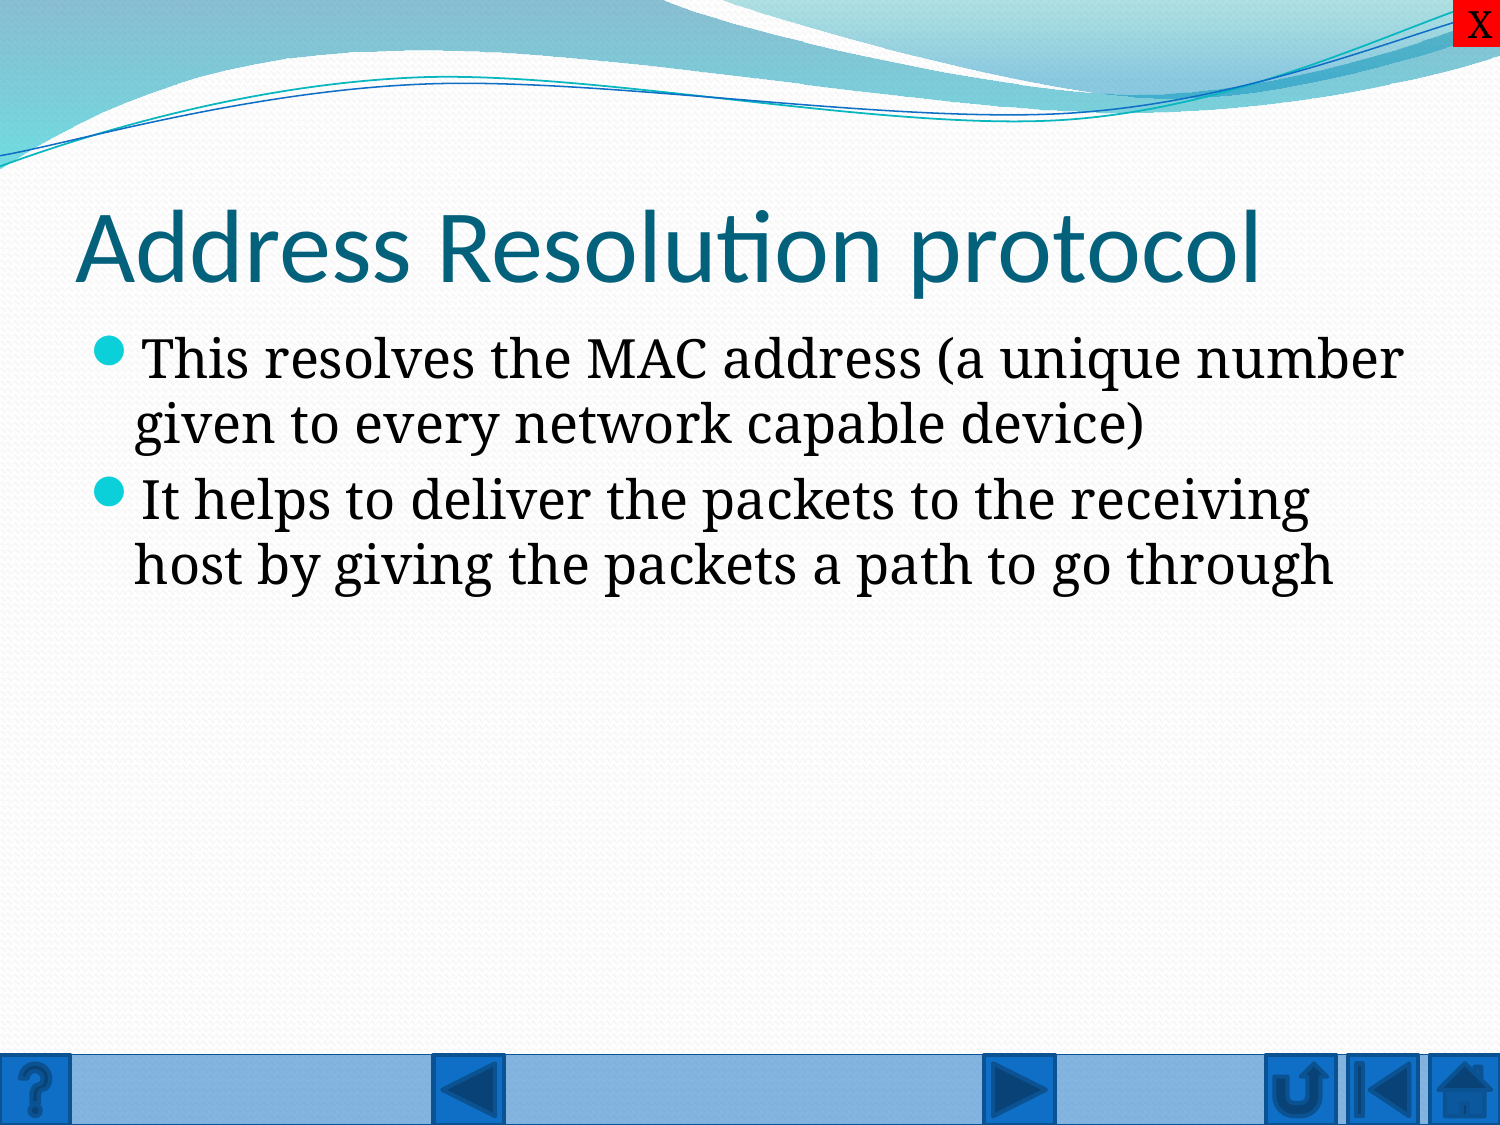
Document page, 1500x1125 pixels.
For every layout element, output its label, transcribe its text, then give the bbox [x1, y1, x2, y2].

list This resolves the MAC address (a unique number given to every network capable device) It helps to deliver the packets to the receiving host by giving the packets a path to go through [75, 317, 1425, 1038]
text_box [0, 1053, 72, 1125]
text_box [1428, 1053, 1500, 1125]
text_box [1264, 1053, 1338, 1125]
text_box [506, 1053, 982, 1125]
title Address Resolution protocol [75, 115, 1425, 303]
text_box X [1451, 0, 1500, 49]
text_box [1420, 1053, 1428, 1125]
text_box [1057, 1053, 1264, 1125]
text_box [1338, 1053, 1346, 1125]
text_box [982, 1053, 1057, 1125]
text_box [72, 1053, 431, 1125]
text_box [1346, 1053, 1420, 1125]
text_box [431, 1053, 506, 1125]
